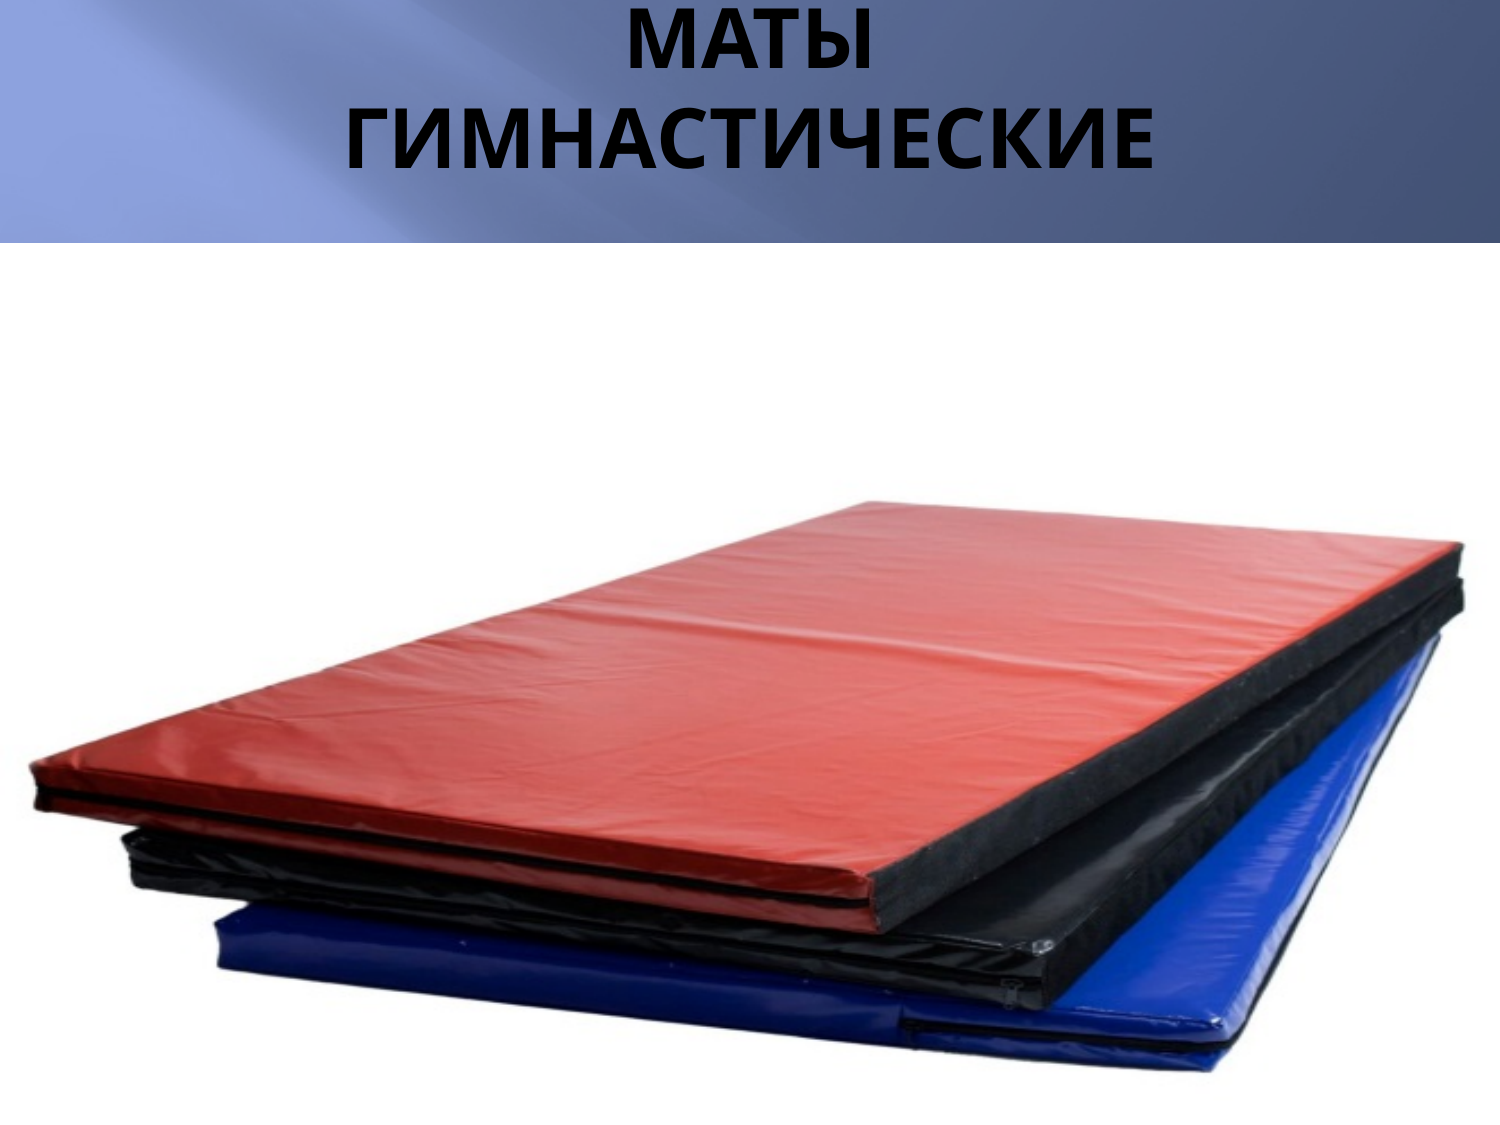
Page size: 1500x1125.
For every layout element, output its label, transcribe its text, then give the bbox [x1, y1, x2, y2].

picture [0, 243, 1500, 1125]
title МАТЫ ГИМНАСТИЧЕСКИЕ [300, 99, 1200, 186]
